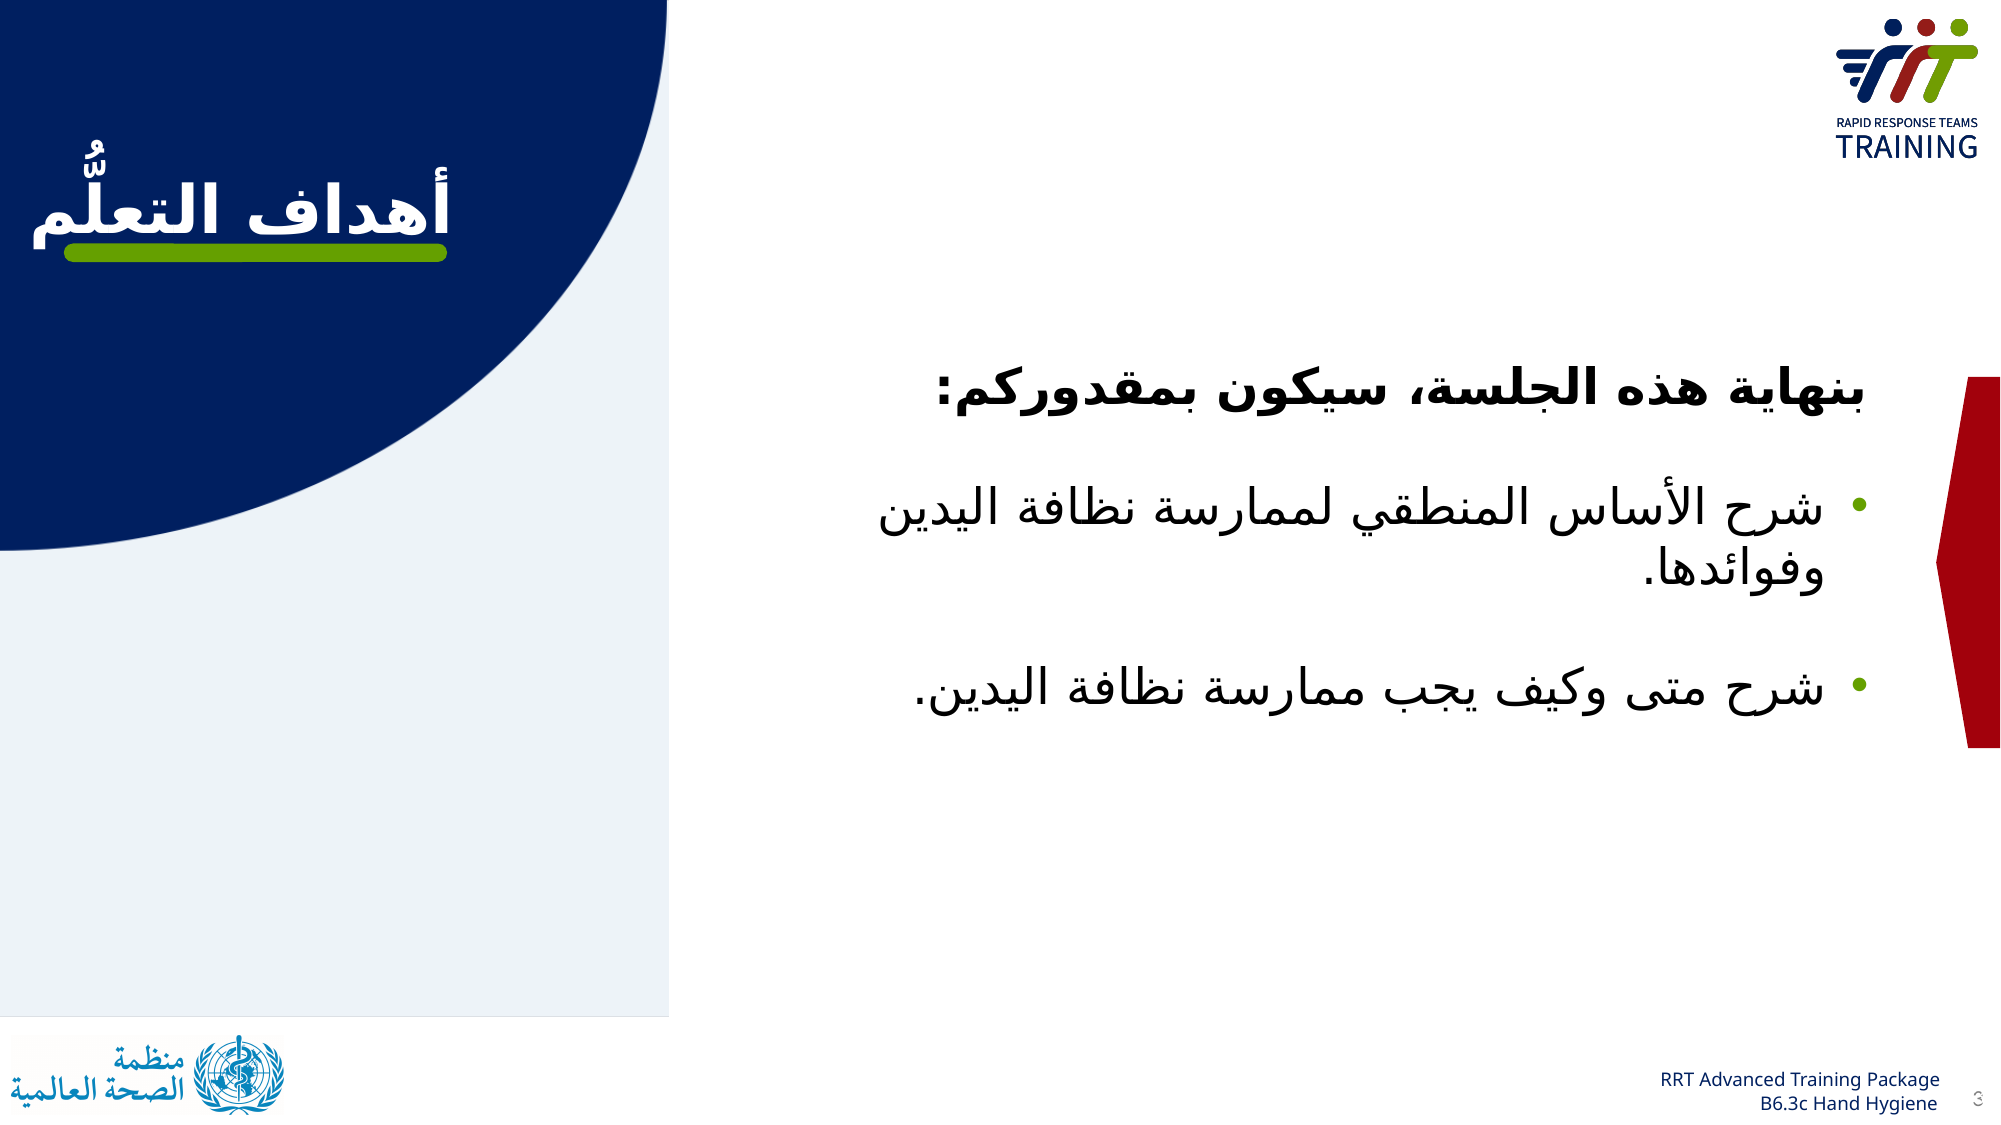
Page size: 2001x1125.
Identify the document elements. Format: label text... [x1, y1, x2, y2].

text_box بنهاية هذه الجلسة، سيكون بمقدوركم: شرح الأساس المنطقي لممارسة نظافة اليدين وفوائدها. شرح متى وكيف يجب ممارسة نظافة اليدين. [756, 347, 1876, 723]
picture [241, 1050, 247, 1059]
text_box 3 [1557, 1065, 1993, 1125]
picture [0, 0, 669, 1018]
picture [11, 1035, 284, 1115]
picture [1835, 19, 1978, 167]
text_box أهداف التعلُّم [28, 110, 454, 248]
